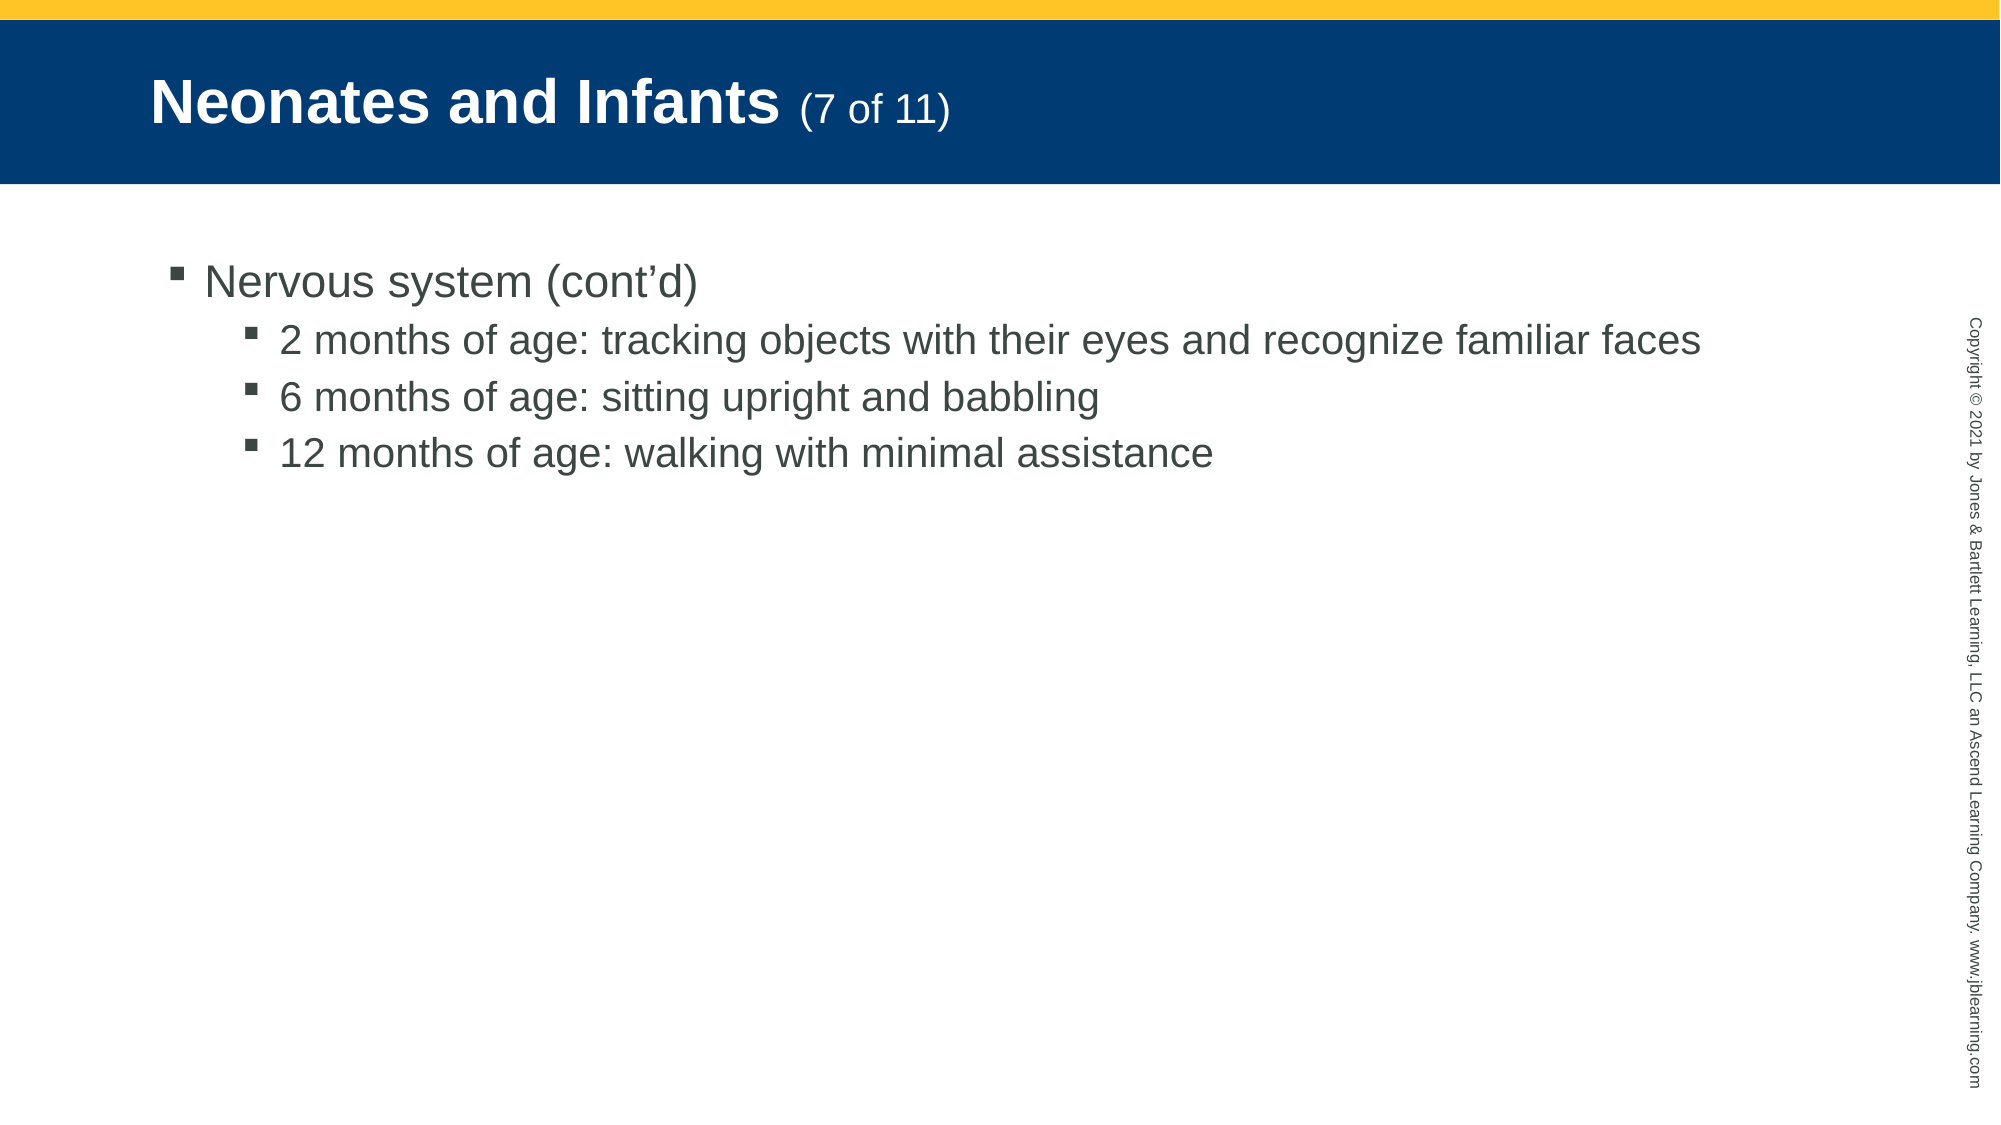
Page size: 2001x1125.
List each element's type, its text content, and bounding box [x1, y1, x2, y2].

list Nervous system (cont’d) 2 months of age: tracking objects with their eyes and recognize familiar faces 6 months of age: sitting upright and babbling 12 months of age: walking with minimal assistance [151, 244, 1840, 1016]
title Neonates and Infants (7 of 11) [0, 19, 2000, 185]
